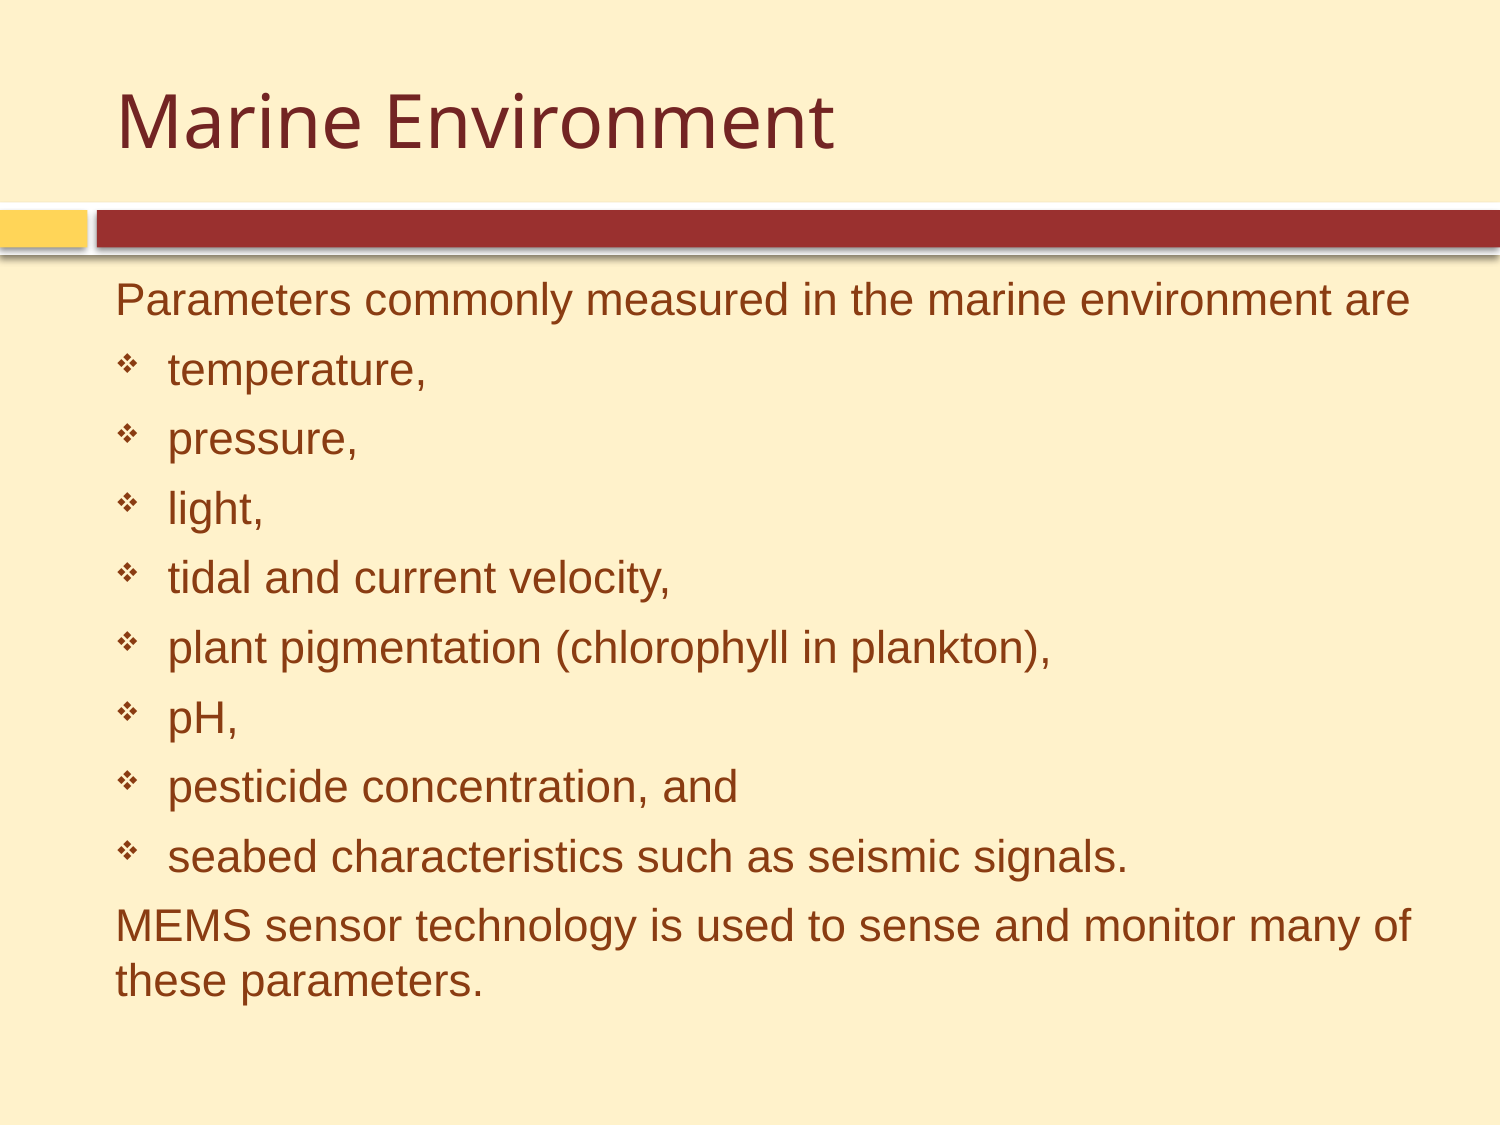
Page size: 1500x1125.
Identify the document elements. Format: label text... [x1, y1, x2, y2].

title Marine Environment [100, 37, 1438, 200]
list Parameters commonly measured in the marine environment are temperature, pressure, light, tidal and current velocity, plant pigmentation (chlorophyll in plankton), pH, pesticide concentration, and seabed characteristics such as seismic signals. MEMS sensor technology is used to sense and monitor many of these parameters. [100, 262, 1438, 1125]
